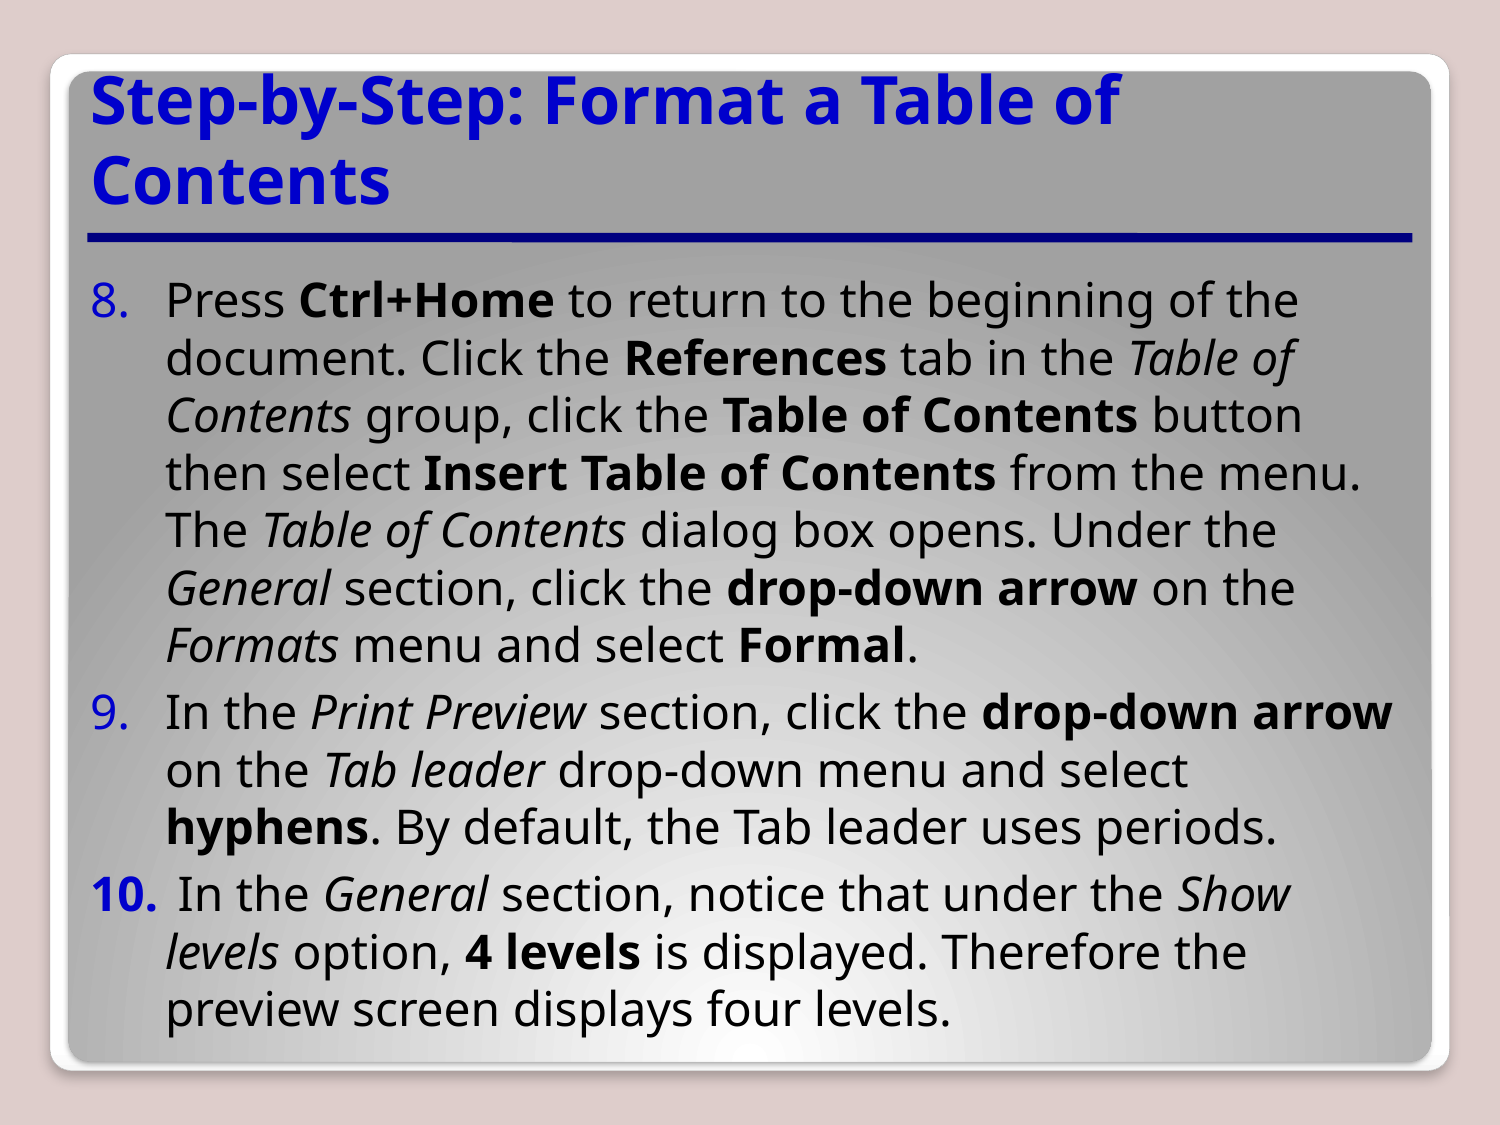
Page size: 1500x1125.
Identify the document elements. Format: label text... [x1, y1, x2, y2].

list Press Ctrl+Home to return to the beginning of the document. Click the References tab in the Table of Contents group, click the Table of Contents button then select Insert Table of Contents from the menu. The Table of Contents dialog box opens. Under the General section, click the drop-down arrow on the Formats menu and select Formal. In the Print Preview section, click the drop-down arrow on the Tab leader drop-down menu and select hyphens. By default, the Tab leader uses periods. In the General section, notice that under the Show levels option, 4 levels is displayed. Therefore the preview screen displays four levels. [74, 262, 1426, 1063]
title Step-by-Step: Format a Table of Contents [74, 74, 1426, 226]
